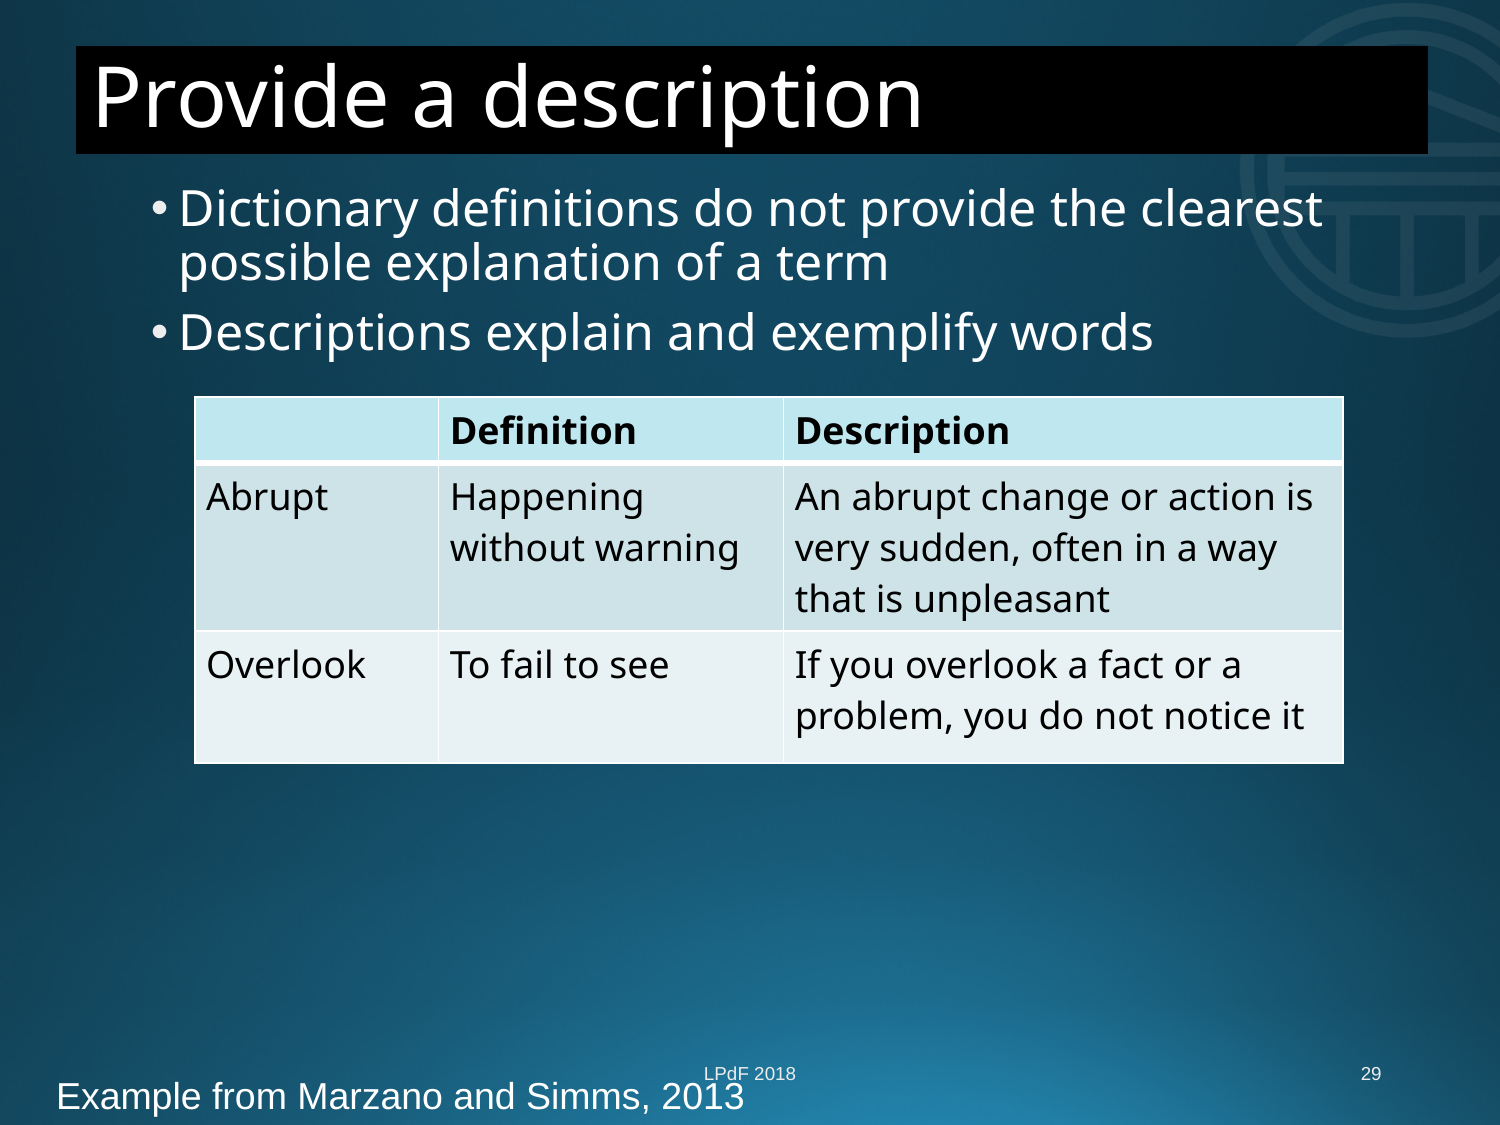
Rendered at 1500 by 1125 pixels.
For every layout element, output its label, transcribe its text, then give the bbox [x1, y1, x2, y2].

table_header Description [784, 398, 1342, 460]
picture [0, 0, 1500, 1125]
list Dictionary definitions do not provide the clearest possible explanation of a term Descriptions explain and exemplify words [135, 176, 1439, 968]
table_header Definition [439, 398, 783, 460]
table_cell To fail to see [439, 632, 783, 762]
slide_number 29 [1059, 1042, 1397, 1103]
table_header [196, 398, 438, 460]
table_cell Happening without warning [439, 466, 783, 630]
footer LPdF 2018 [496, 1042, 1004, 1103]
text_box Example from Marzano and Simms, 2013 [41, 1064, 792, 1124]
title Provide a description [76, 46, 1428, 154]
table_cell If you overlook a fact or a problem, you do not notice it [784, 632, 1342, 762]
table_cell An abrupt change or action is very sudden, often in a way that is unpleasant [784, 466, 1342, 630]
table_cell Abrupt [196, 466, 438, 630]
table_cell Overlook [196, 632, 438, 762]
